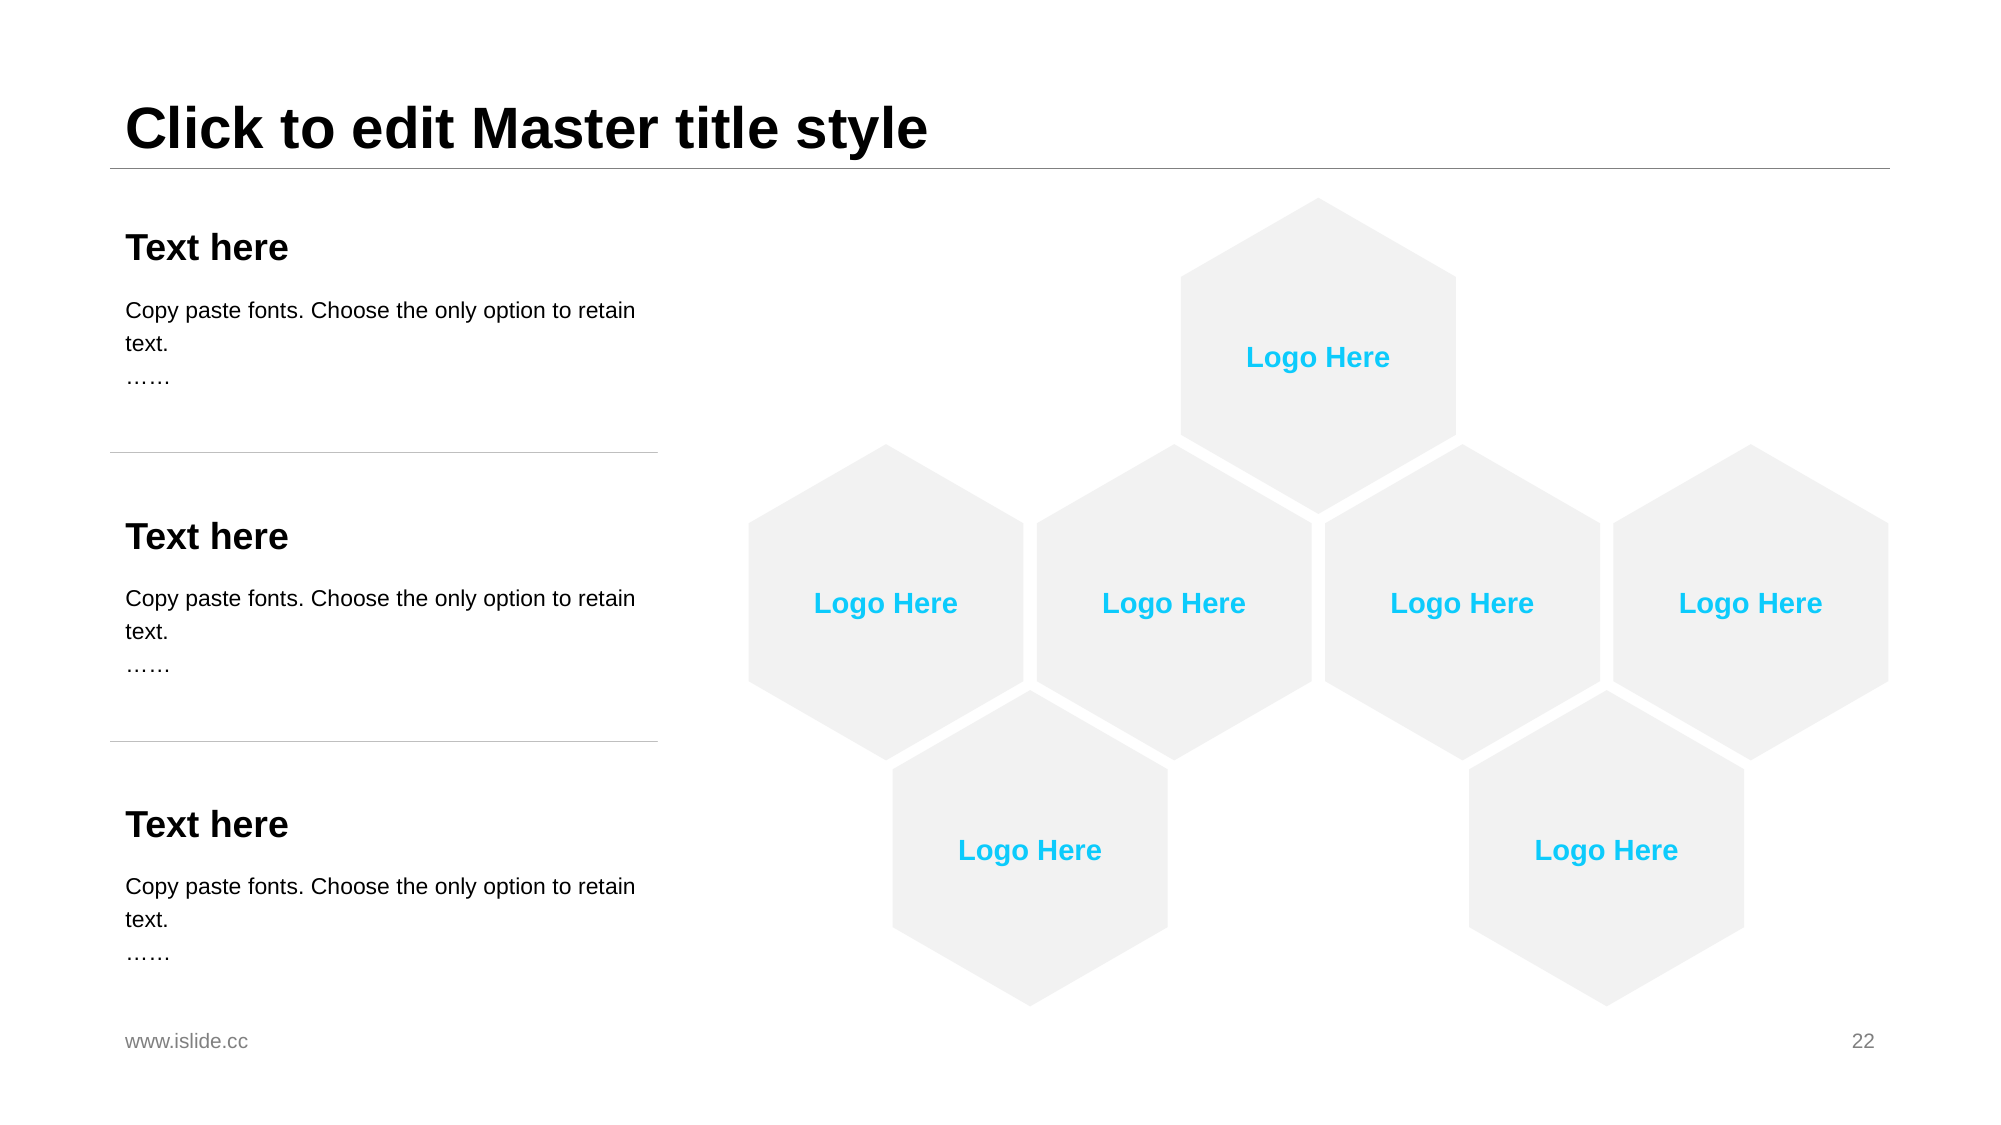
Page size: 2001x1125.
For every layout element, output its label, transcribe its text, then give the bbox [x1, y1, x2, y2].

footer www.islide.cc [109, 1023, 790, 1058]
title Click to edit Master title style [109, 0, 1890, 169]
slide_number 22 [1412, 1023, 1890, 1058]
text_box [110, 197, 1889, 1007]
